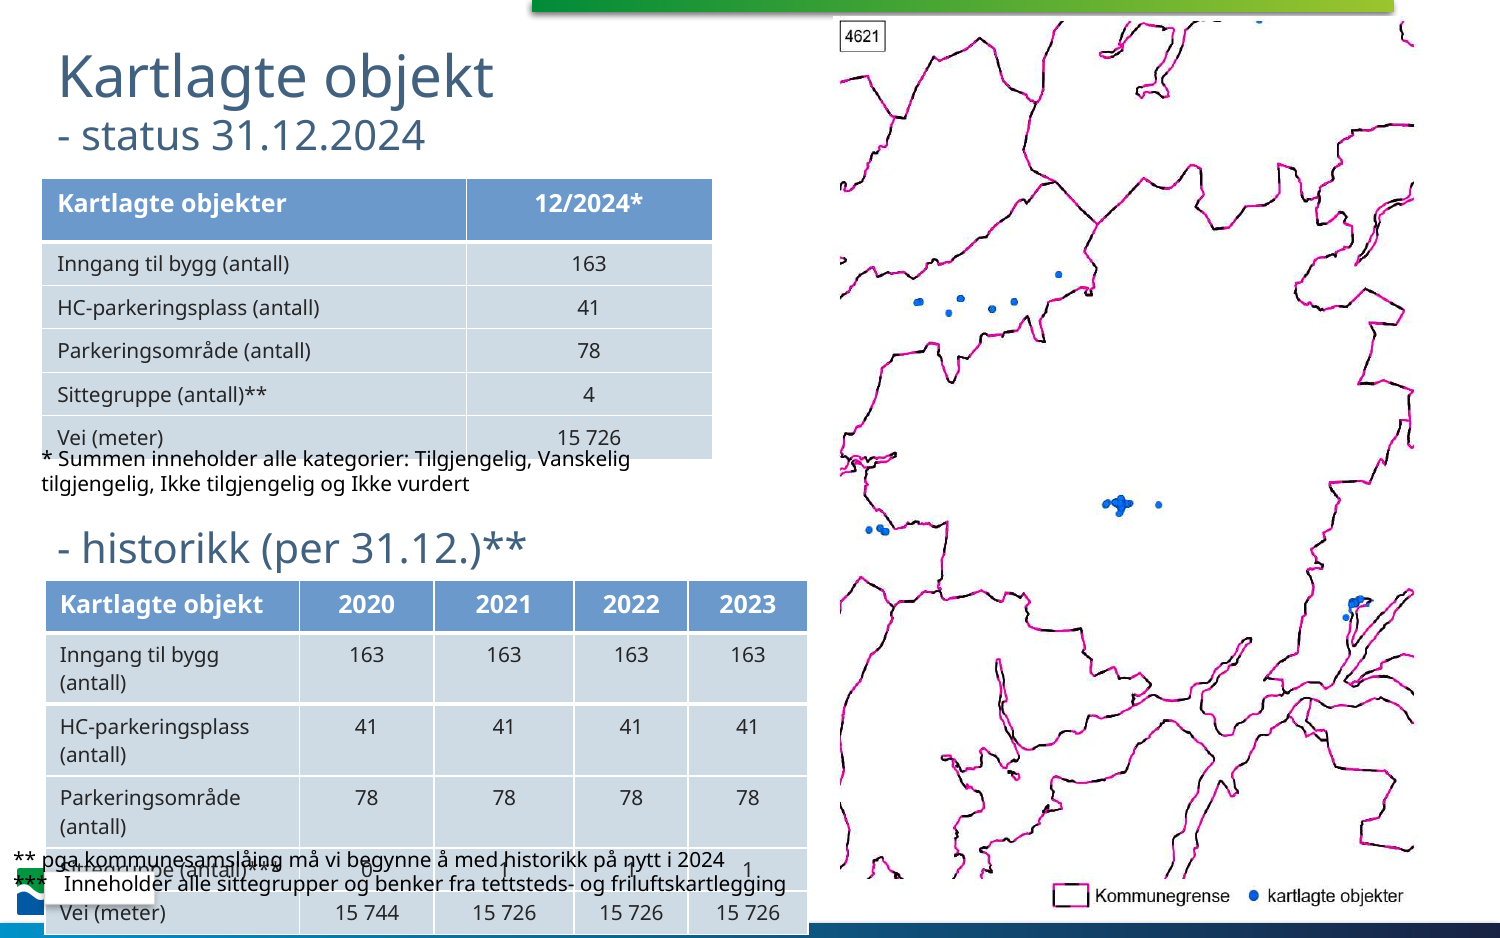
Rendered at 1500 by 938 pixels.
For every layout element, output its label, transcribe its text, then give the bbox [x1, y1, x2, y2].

table_cell 163 [689, 635, 807, 702]
table_cell HC-parkeringsplass (antall) [42, 286, 466, 328]
table_header 2023 [689, 581, 807, 631]
table_header 2021 [435, 581, 573, 631]
table_cell 15 726 [435, 904, 573, 934]
table_cell HC-parkeringsplass (antall) [46, 706, 299, 775]
table_cell Vei (meter) [42, 416, 466, 438]
table_header Kartlagte objekter [42, 179, 466, 240]
table_cell 1 [802, 849, 807, 890]
text_box Kartlagte objekt - status 31.12.2024 [42, 24, 828, 167]
table_cell 163 [435, 635, 573, 702]
table_header 2022 [575, 581, 687, 631]
table_cell 41 [300, 706, 433, 775]
table_cell 41 [435, 706, 573, 775]
table_cell 41 [575, 706, 687, 775]
table_cell 15 726 [689, 892, 807, 934]
text_box * Summen inneholder alle kategorier: Tilgjengelig, Vanskelig tilgjengelig, Ikke tilgjengelig og Ikke vurdert [26, 438, 711, 504]
table_cell Parkeringsområde (antall) [42, 329, 466, 372]
picture [833, 16, 1419, 913]
text_box - historikk (per 31.12.)** [42, 496, 828, 580]
table_header Kartlagte objekt [46, 581, 299, 631]
table_cell 78 [689, 777, 807, 847]
table_cell 41 [467, 286, 712, 328]
table_cell Vei (meter) [46, 904, 299, 934]
table_cell 15 744 [300, 904, 433, 934]
table_cell Inngang til bygg (antall) [46, 635, 299, 702]
table_cell 163 [467, 244, 712, 285]
table_cell 78 [435, 777, 573, 838]
table_cell 15 726 [575, 904, 687, 934]
table_cell Parkeringsområde (antall) [46, 777, 299, 838]
text_box ** pga kommunesamslåing må vi begynne å med historikk på nytt i 2024 *** Inneholder alle sittegrupper og benker fra tettsteds- og friluftskartlegging [0, 838, 802, 904]
table_cell 78 [575, 777, 687, 838]
table_cell 163 [300, 635, 433, 702]
table_cell 4 [467, 373, 712, 415]
table_cell 78 [300, 777, 433, 838]
table_cell Sittegruppe (antall)** [42, 373, 466, 415]
table_header 2020 [300, 581, 433, 631]
table_header 12/2024* [467, 179, 712, 240]
table_cell 41 [689, 706, 807, 775]
table_cell 15 726 [467, 416, 712, 459]
table_cell 163 [575, 635, 687, 702]
table_cell Inngang til bygg (antall) [42, 244, 466, 285]
table_cell 78 [467, 329, 712, 372]
